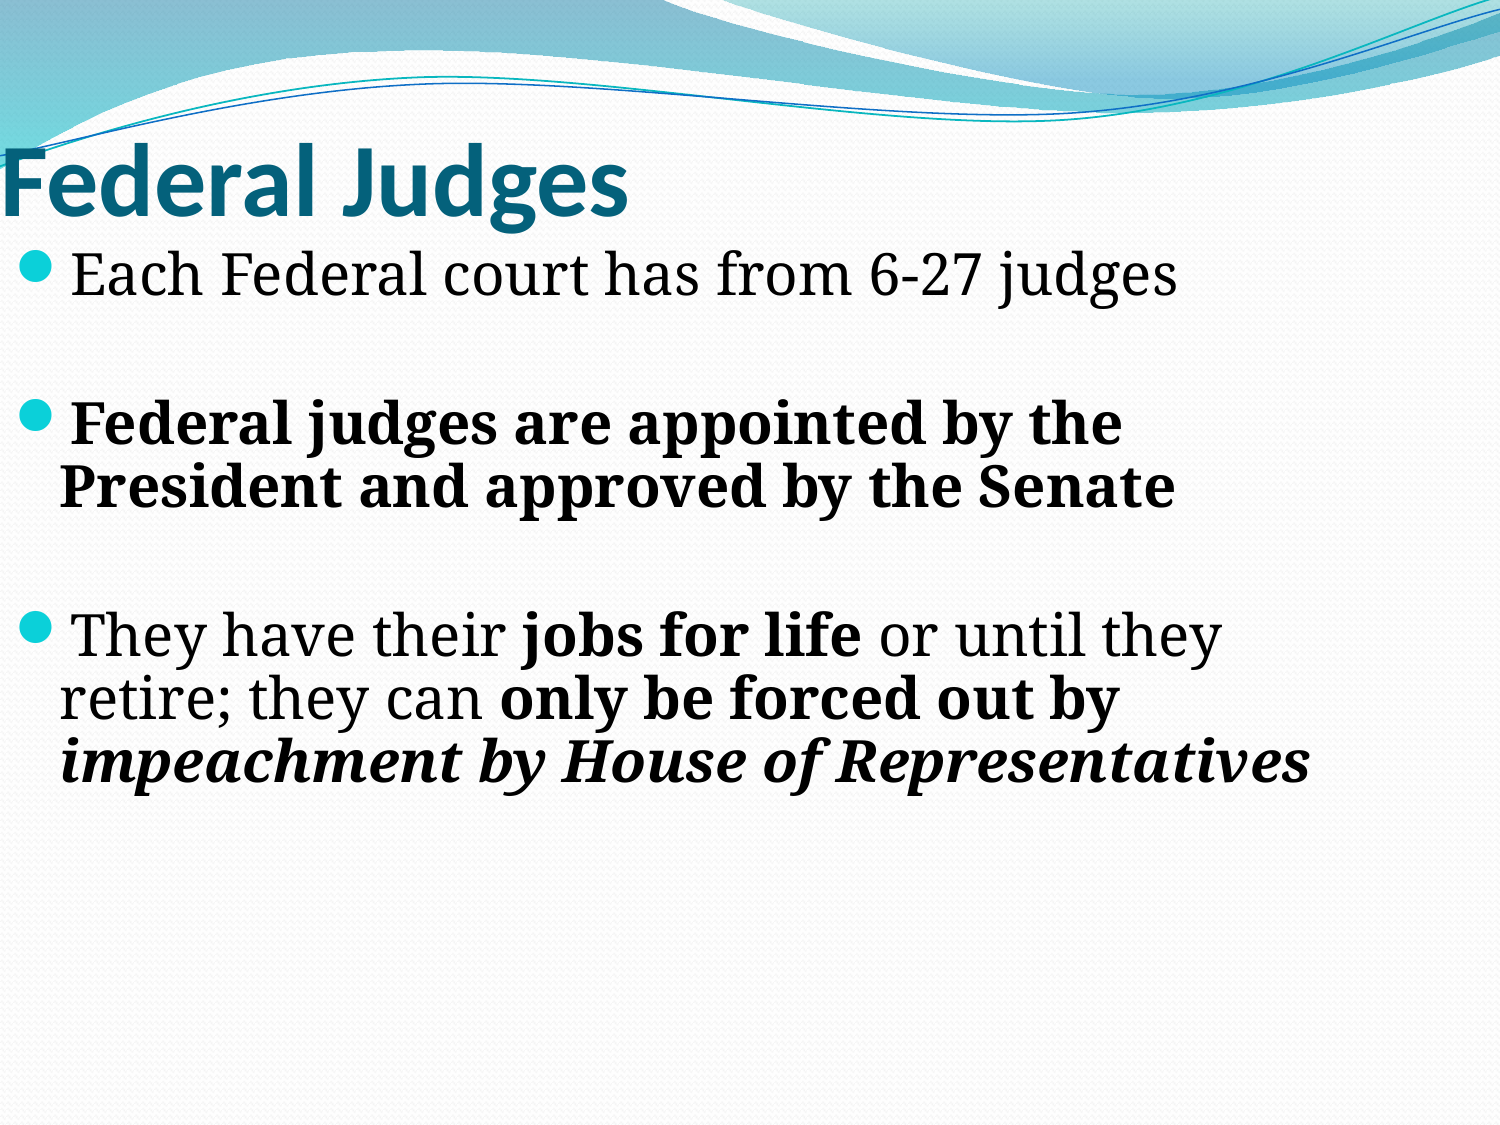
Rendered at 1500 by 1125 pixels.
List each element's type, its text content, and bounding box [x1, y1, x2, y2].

list Each Federal court has from 6-27 judges Federal judges are appointed by the President and approved by the Senate They have their jobs for life or until they retire; they can only be forced out by impeachment by House of Representatives [0, 237, 1413, 1050]
title Federal Judges [0, 50, 1350, 237]
